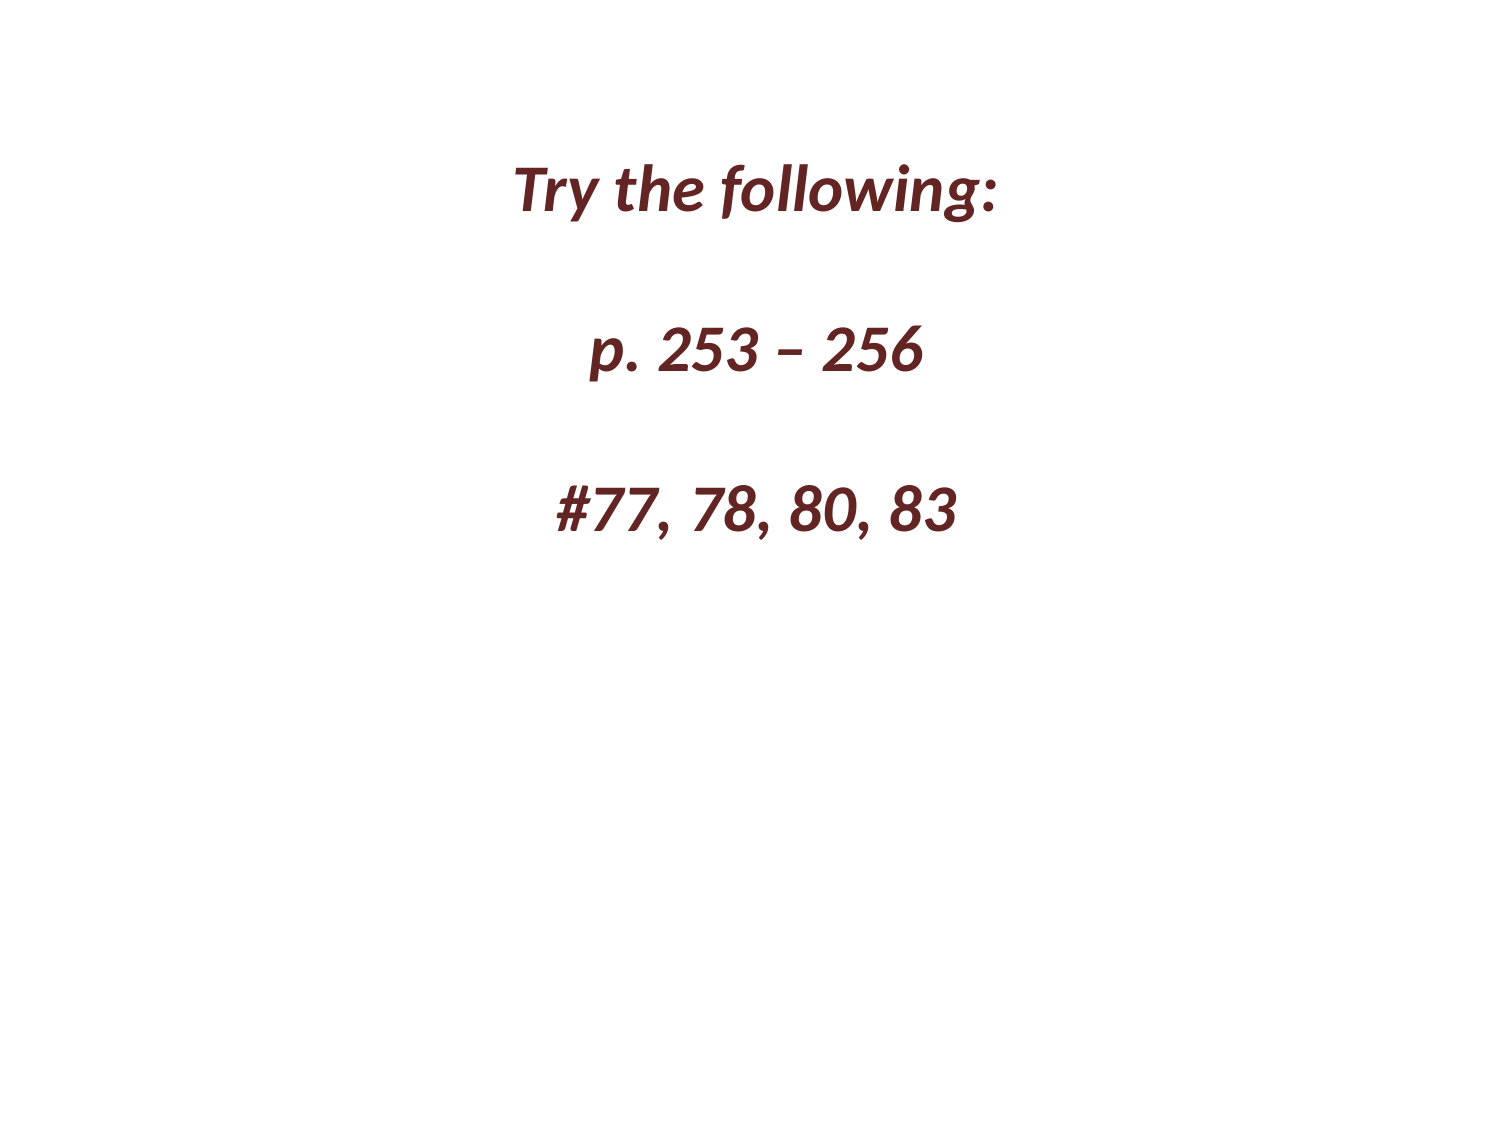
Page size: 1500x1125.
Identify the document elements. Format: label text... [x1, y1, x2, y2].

text_box Try the following: p. 253 – 256 #77, 78, 80, 83 [37, 137, 1475, 552]
